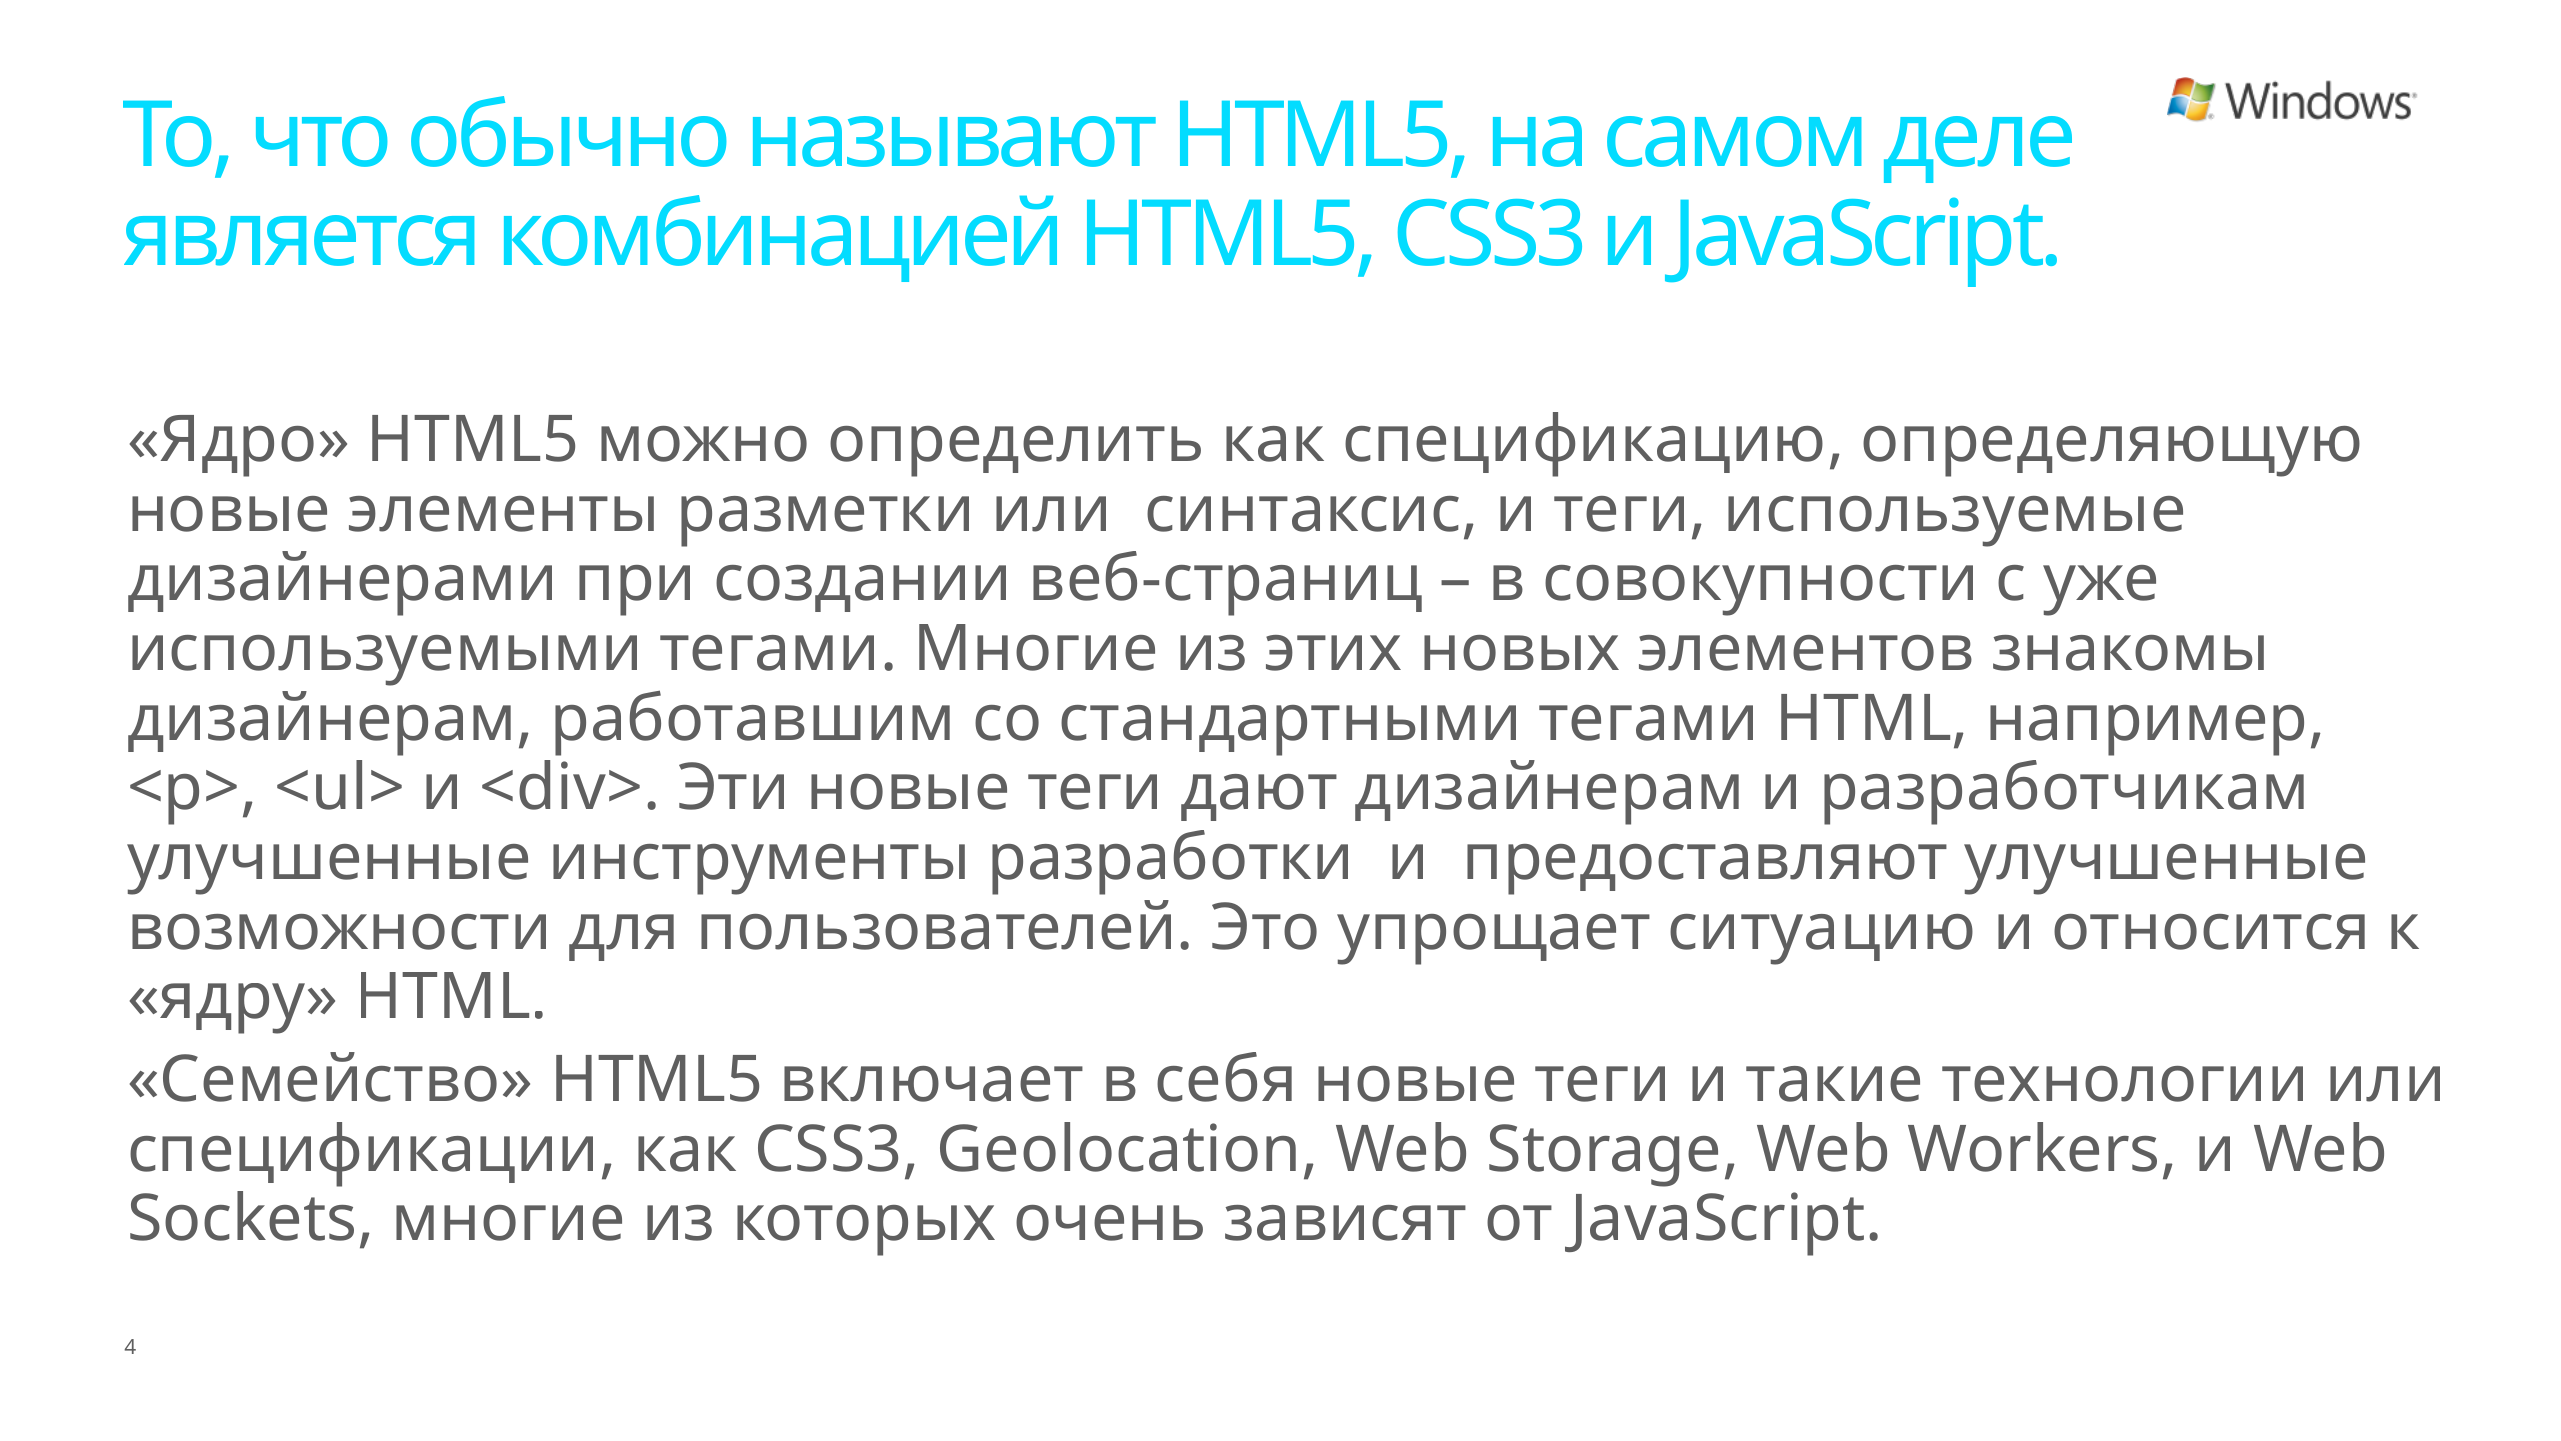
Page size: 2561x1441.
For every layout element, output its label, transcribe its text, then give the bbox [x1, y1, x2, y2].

list «Ядро» HTML5 можно определить как спецификацию, определяющую новые элементы разметки или синтаксис, и теги, используемые дизайнерами при создании веб-страниц – в совокупности с уже используемыми тегами. Многие из этих новых элементов знакомы дизайнерам, работавшим со стандартными тегами HTML, например, <p>, <ul> и <div>. Эти новые теги дают дизайнерам и разработчикам улучшенные инструменты разработки и предоставляют улучшенные возможности для пользователей. Это упрощает ситуацию и относится к «ядру» HTML. «Семейство» HTML5 включает в себя новые теги и такие технологии или спецификации, как CSS3, Geolocation, Web Storage, Web Workers, и Web Sockets, многие из которых очень зависят от JavaScript. [127, 405, 2470, 1283]
picture [2167, 77, 2443, 136]
title То, что обычно называют HTML5, на самом деле является комбинацией HTML5, CSS3 и JavaScript. [122, 48, 2166, 286]
